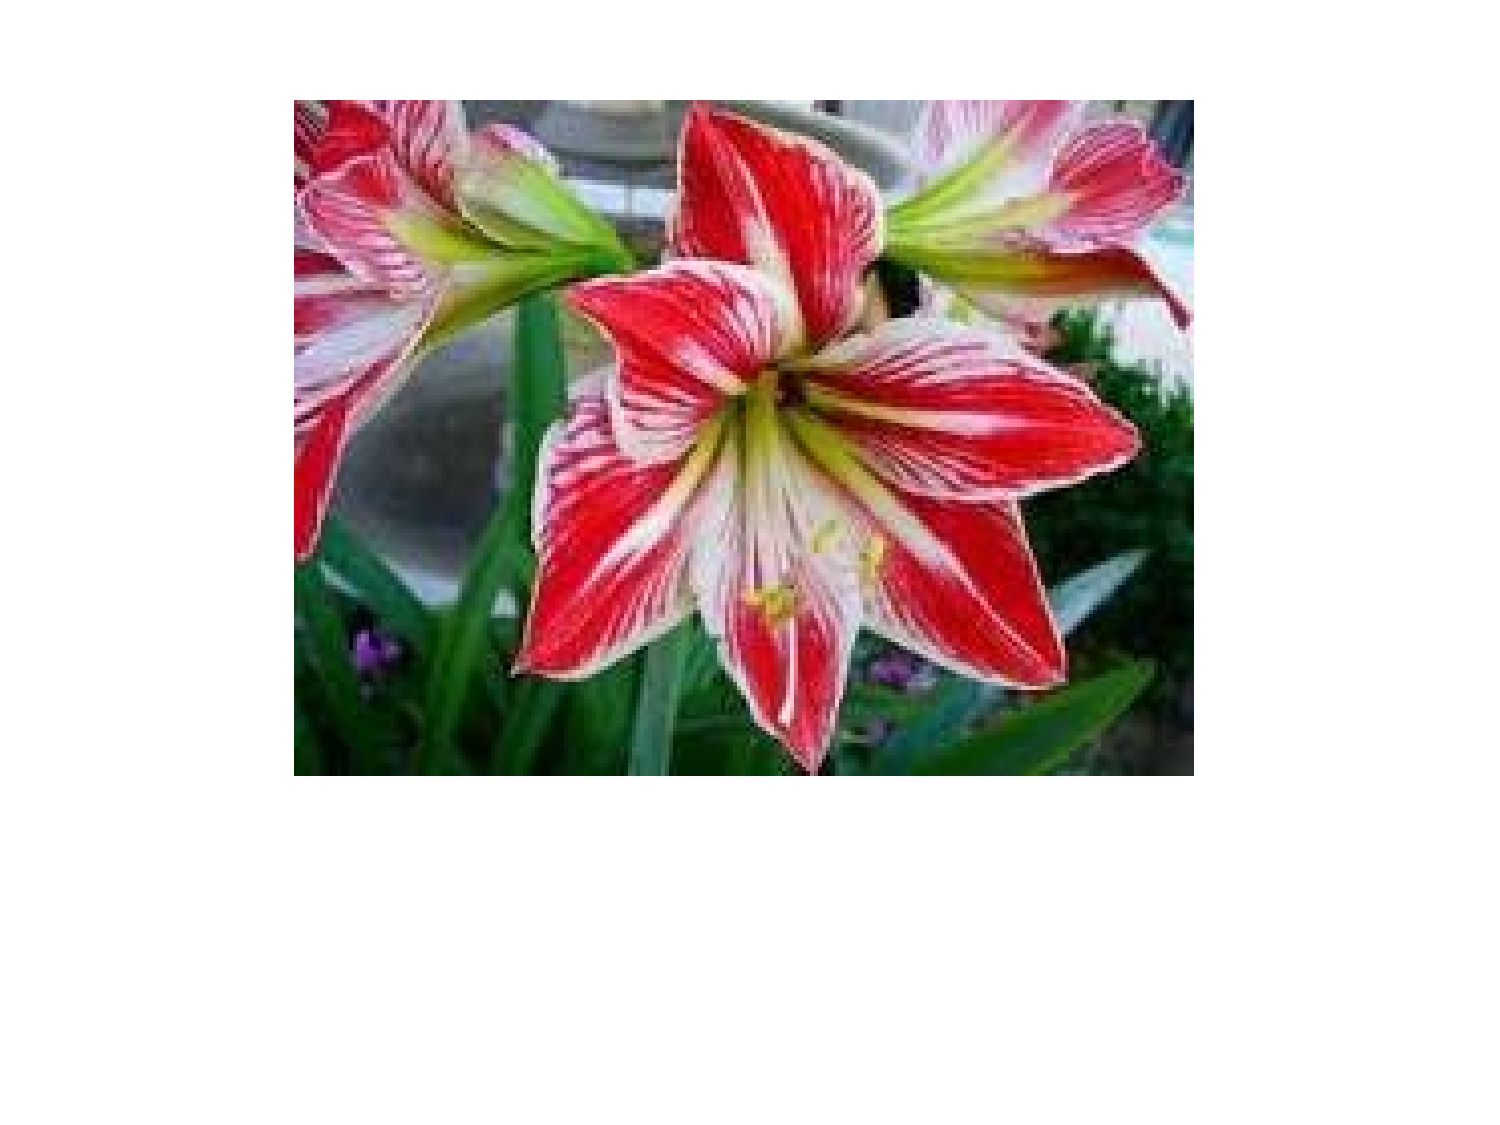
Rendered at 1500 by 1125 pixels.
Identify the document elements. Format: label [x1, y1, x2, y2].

picture [293, 100, 1195, 776]
